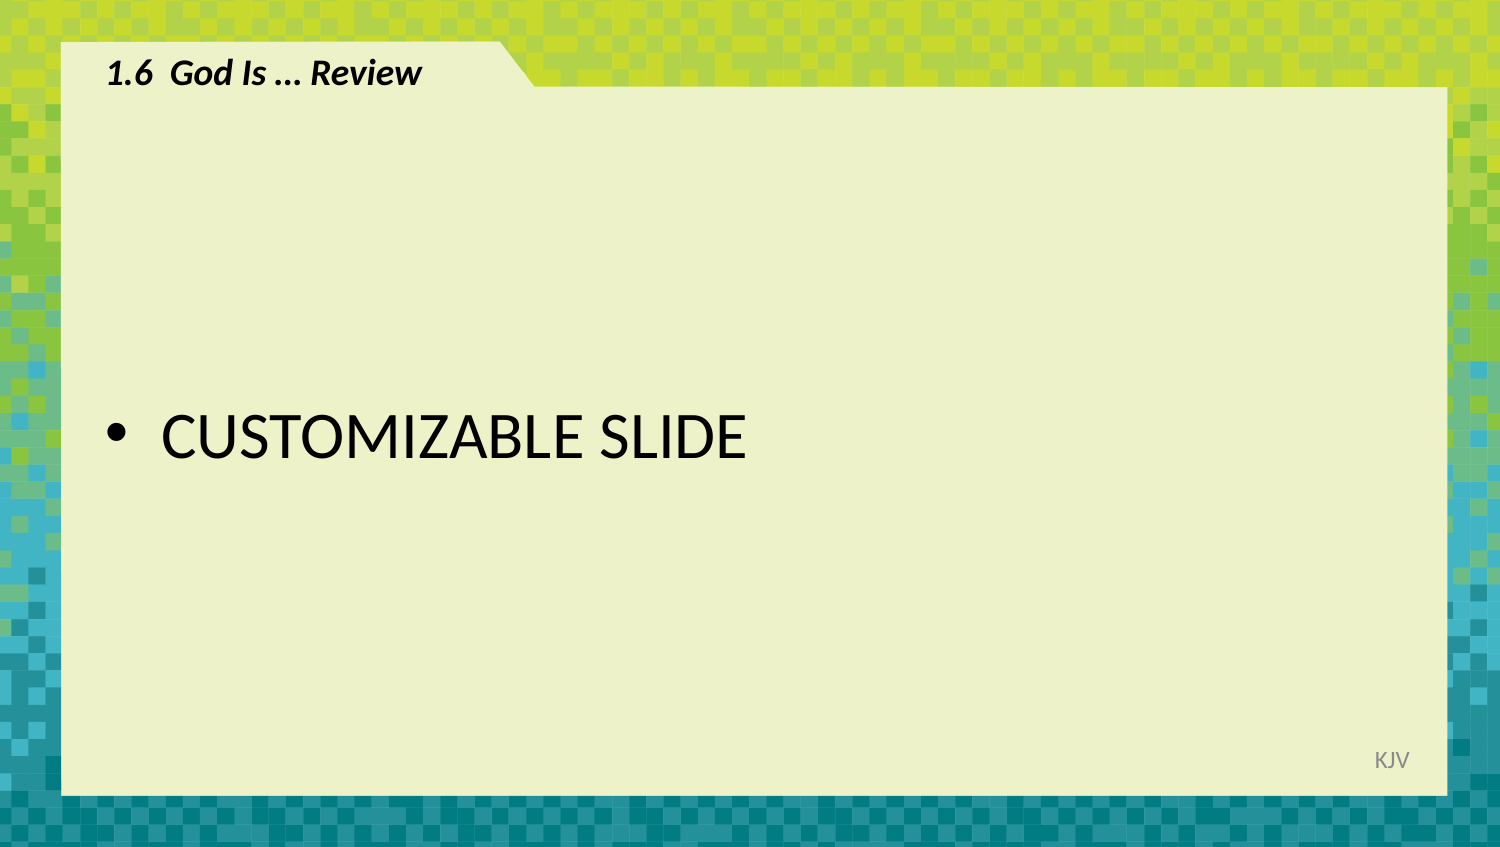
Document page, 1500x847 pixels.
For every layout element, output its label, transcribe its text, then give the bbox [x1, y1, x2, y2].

footer KJV [950, 736, 1425, 782]
list CUSTOMIZABLE SLIDE [89, 141, 1403, 722]
title 1.6 God Is … Review [89, 33, 1420, 108]
picture [0, 0, 1500, 847]
